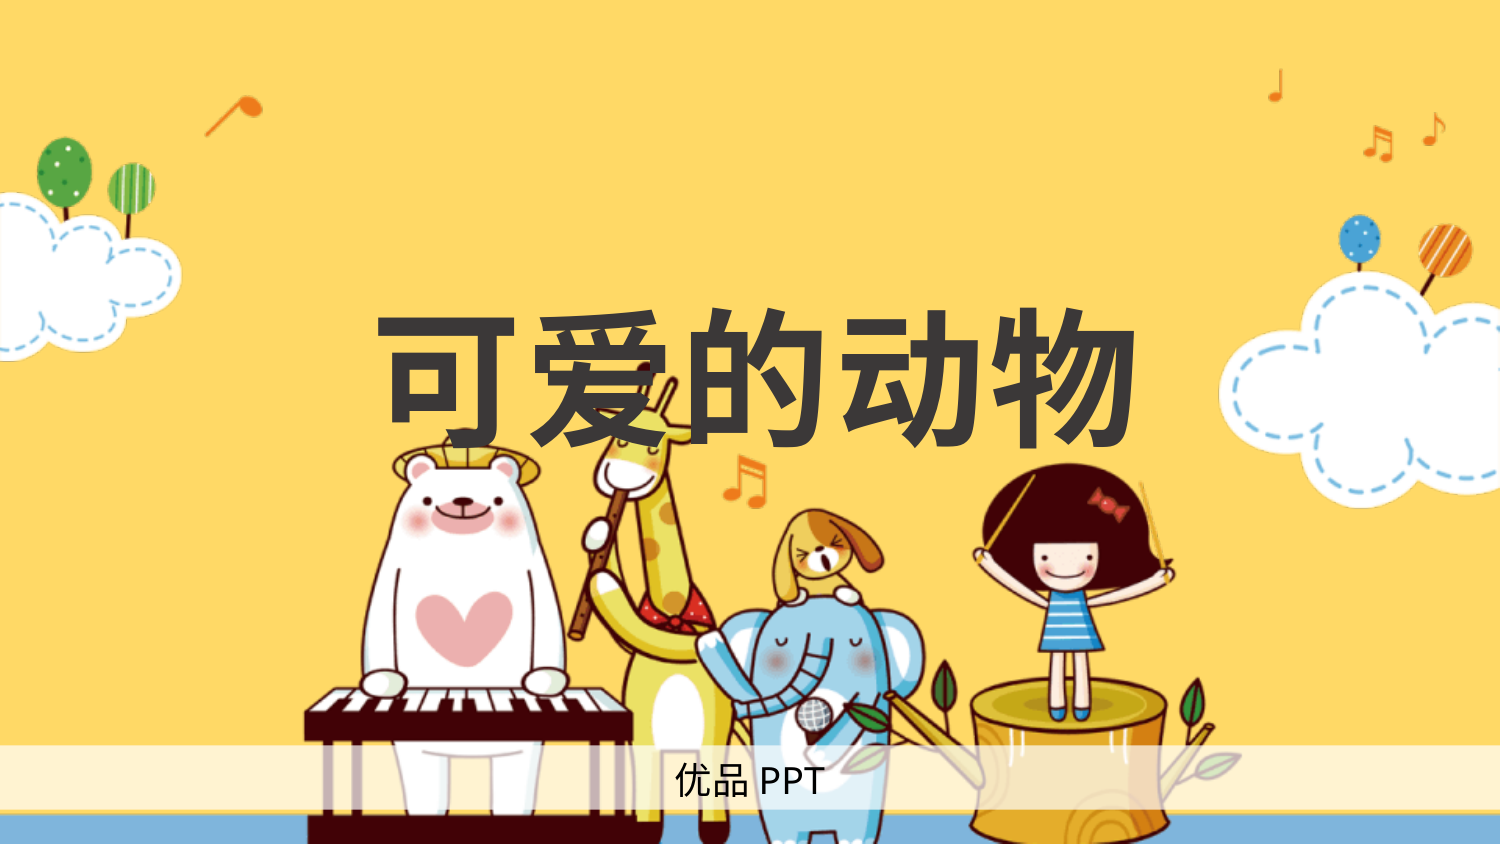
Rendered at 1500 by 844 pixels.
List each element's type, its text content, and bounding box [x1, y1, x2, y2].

picture [0, 5, 1500, 745]
text_box 优品PPT [0, 745, 1500, 810]
title 可爱的动物 [193, 210, 1319, 474]
picture [0, 810, 1500, 844]
